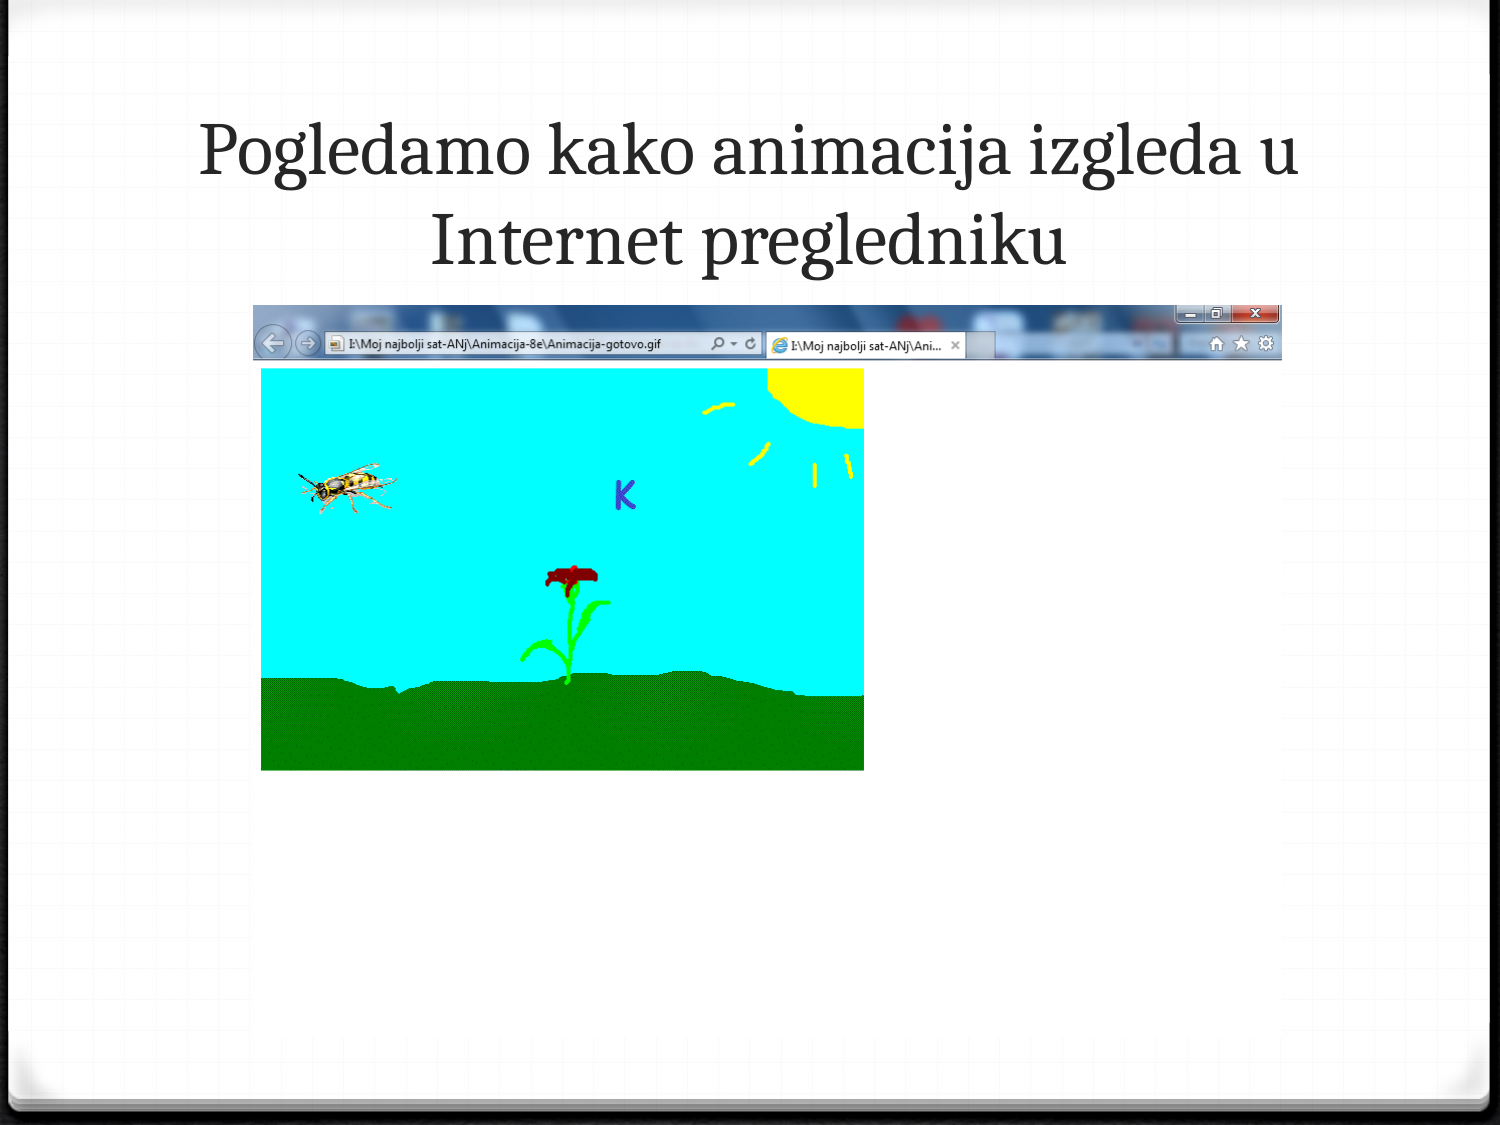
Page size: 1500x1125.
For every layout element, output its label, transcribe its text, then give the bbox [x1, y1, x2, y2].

picture [0, 0, 1500, 1125]
title Pogledamo kako animacija izgleda u Internet pregledniku [90, 71, 1410, 309]
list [253, 305, 1282, 1037]
